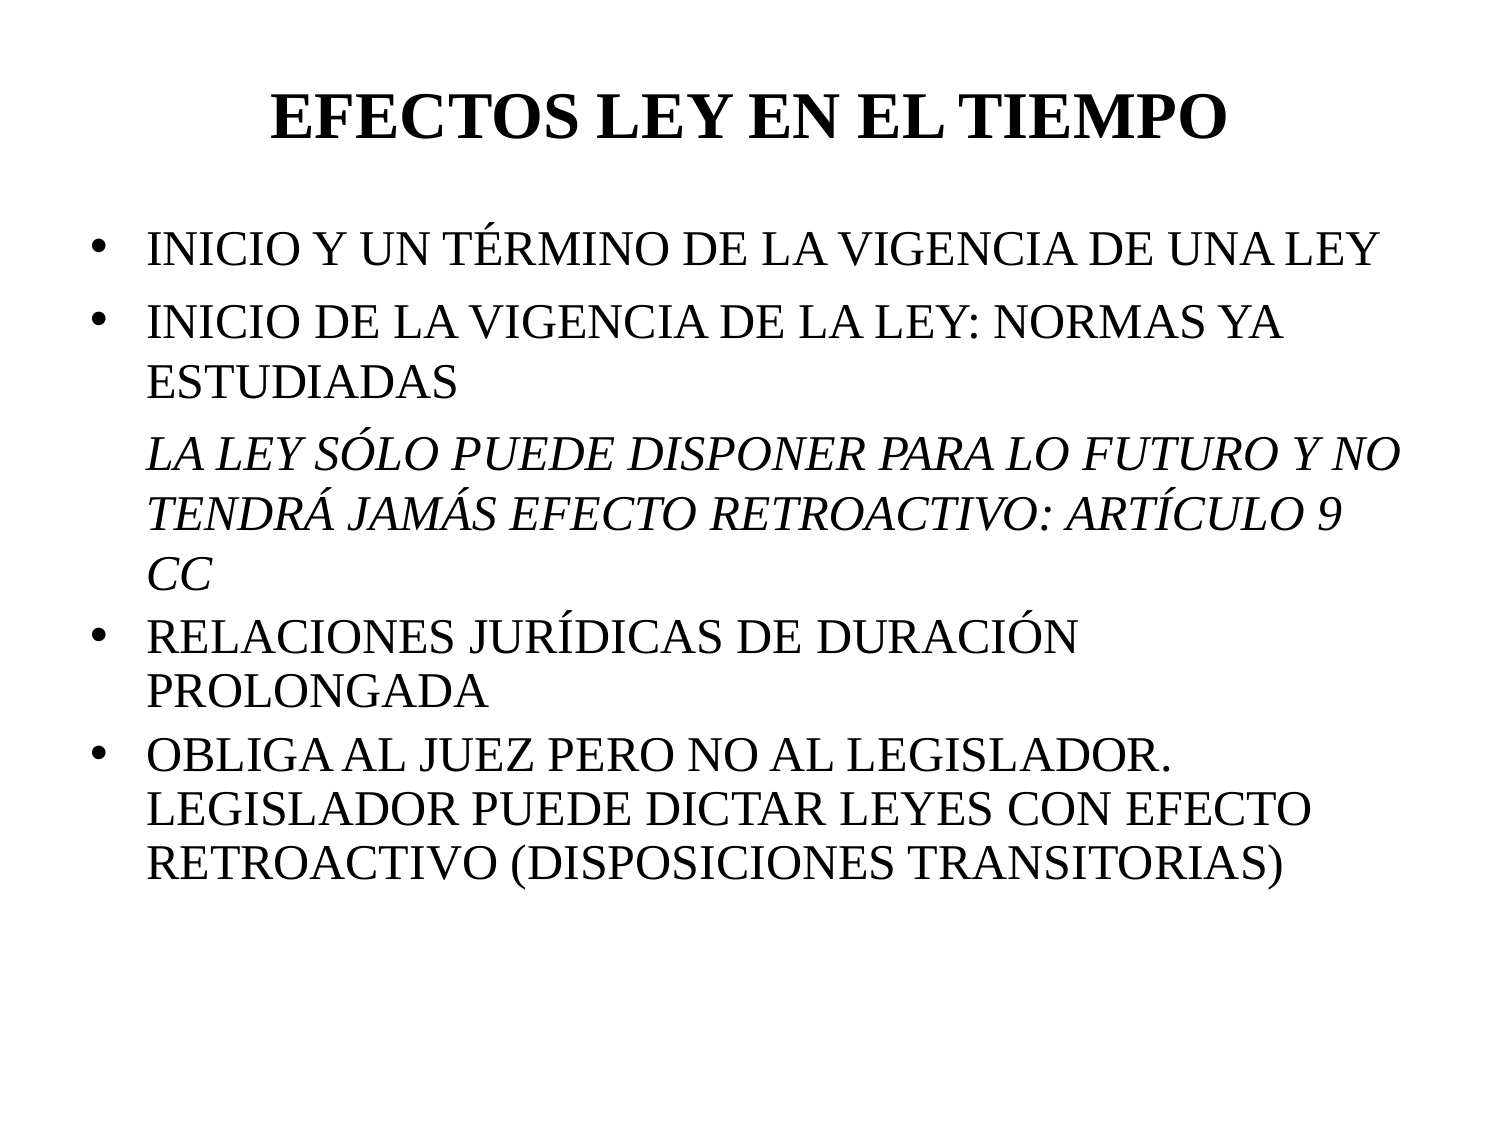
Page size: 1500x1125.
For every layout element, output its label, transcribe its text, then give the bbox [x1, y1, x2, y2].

list INICIO Y UN TÉRMINO DE LA VIGENCIA DE UNA LEY INICIO DE LA VIGENCIA DE LA LEY: NORMAS YA ESTUDIADAS LA LEY SÓLO PUEDE DISPONER PARA LO FUTURO Y NO TENDRÁ JAMÁS EFECTO RETROACTIVO: ARTÍCULO 9 CC RELACIONES JURÍDICAS DE DURACIÓN PROLONGADA OBLIGA AL JUEZ PERO NO AL LEGISLADOR. LEGISLADOR PUEDE DICTAR LEYES CON EFECTO RETROACTIVO (DISPOSICIONES TRANSITORIAS) [75, 208, 1425, 1000]
title EFECTOS LEY EN EL TIEMPO [75, 62, 1425, 161]
